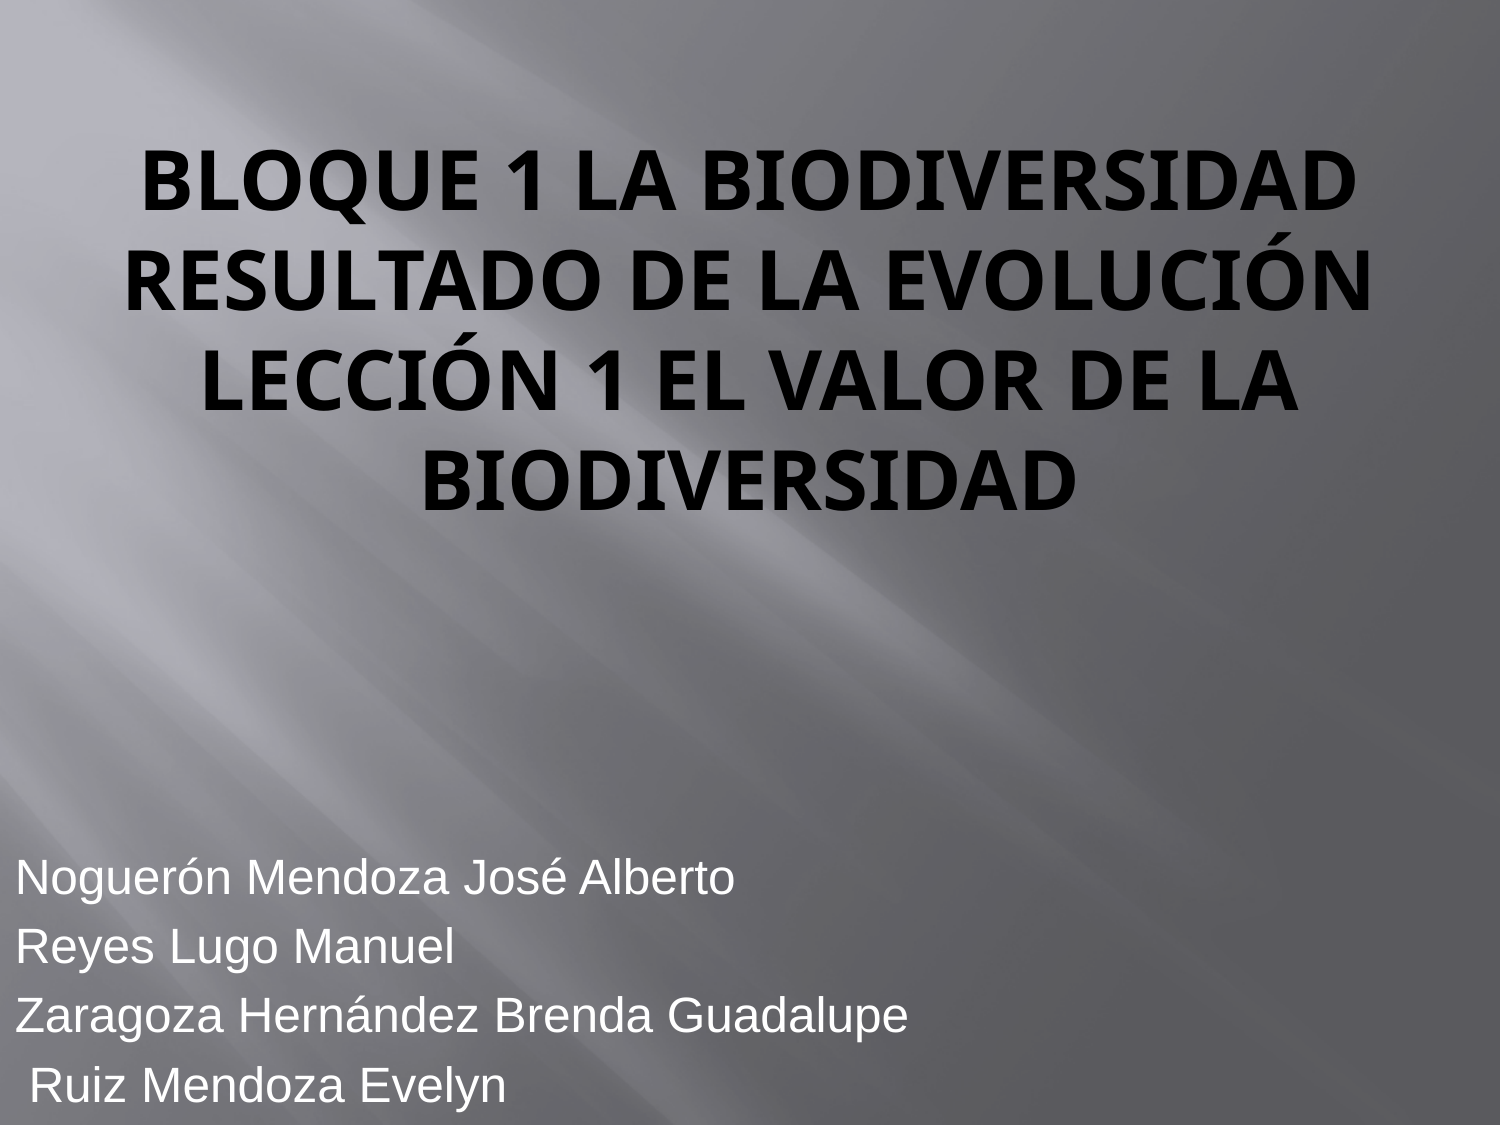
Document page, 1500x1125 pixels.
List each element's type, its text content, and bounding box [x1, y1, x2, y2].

subtitle Noguerón Mendoza José Alberto Reyes Lugo Manuel Zaragoza Hernández Brenda Guadalupe Ruiz Mendoza Evelyn [0, 837, 1050, 1125]
title Bloque 1 La biodiversidad resultado de la evolución Lección 1 El valor de la biodiversidad [112, 113, 1388, 528]
